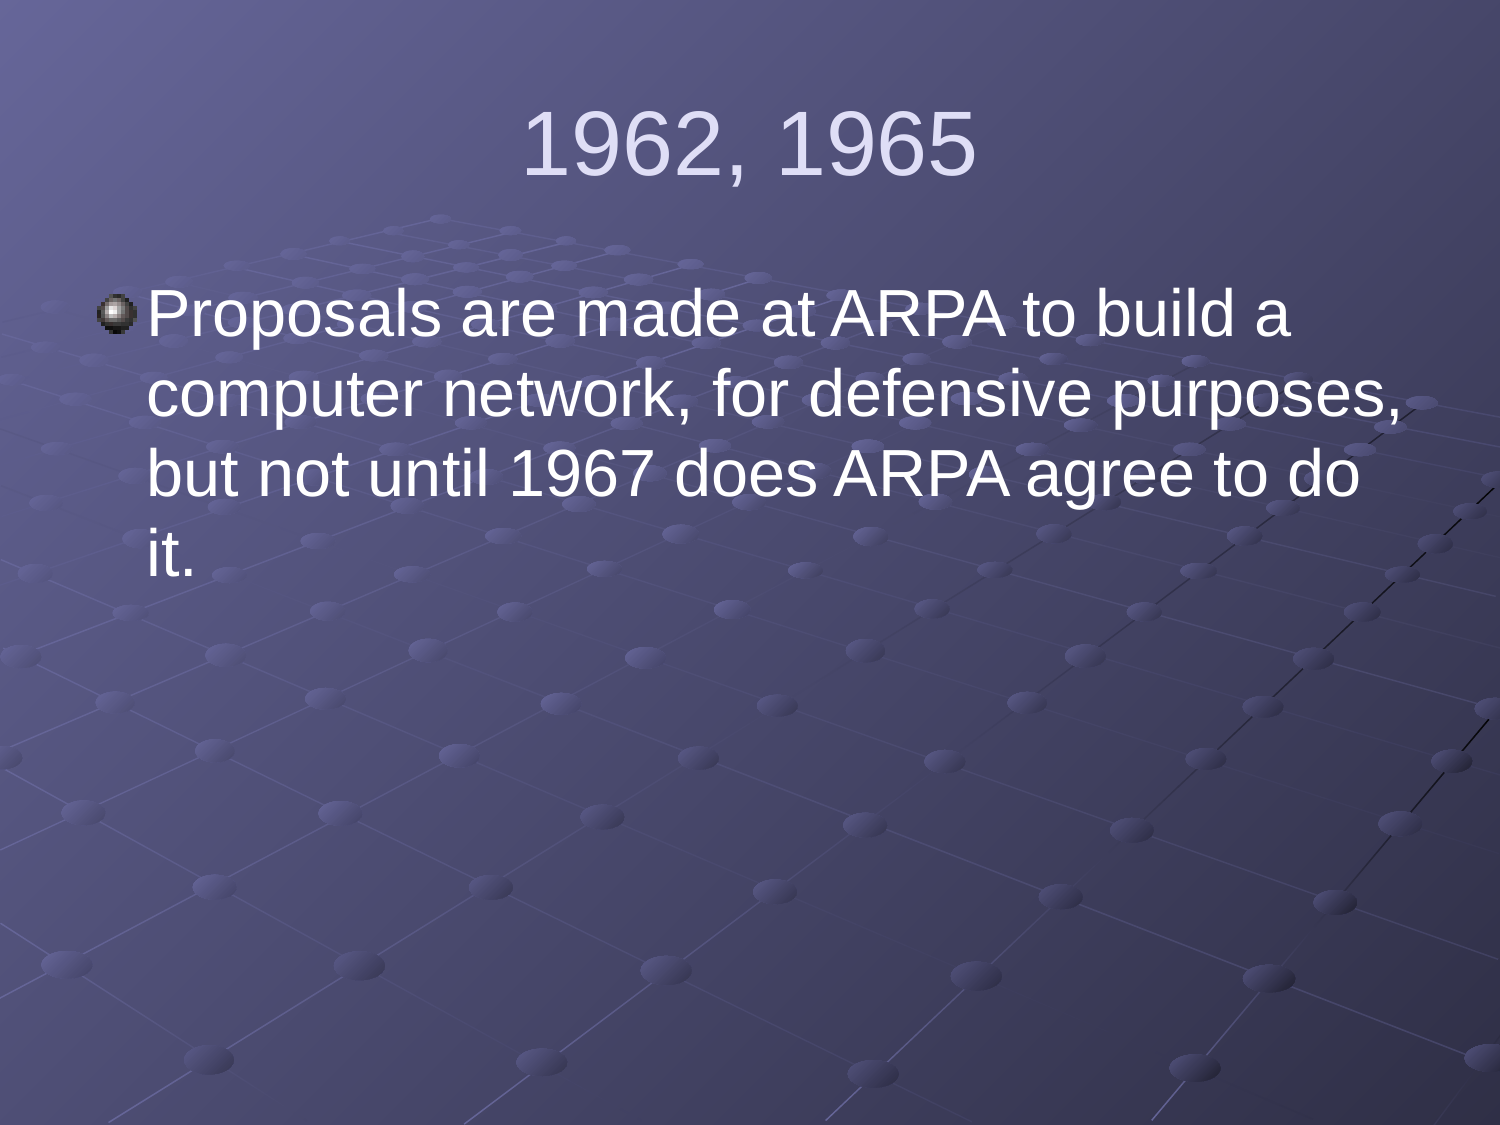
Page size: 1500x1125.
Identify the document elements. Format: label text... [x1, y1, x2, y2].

list Proposals are made at ARPA to build a computer network, for defensive purposes, but not until 1967 does ARPA agree to do it. [75, 262, 1425, 1007]
title 1962, 1965 [75, 45, 1425, 233]
picture [90, 286, 137, 334]
